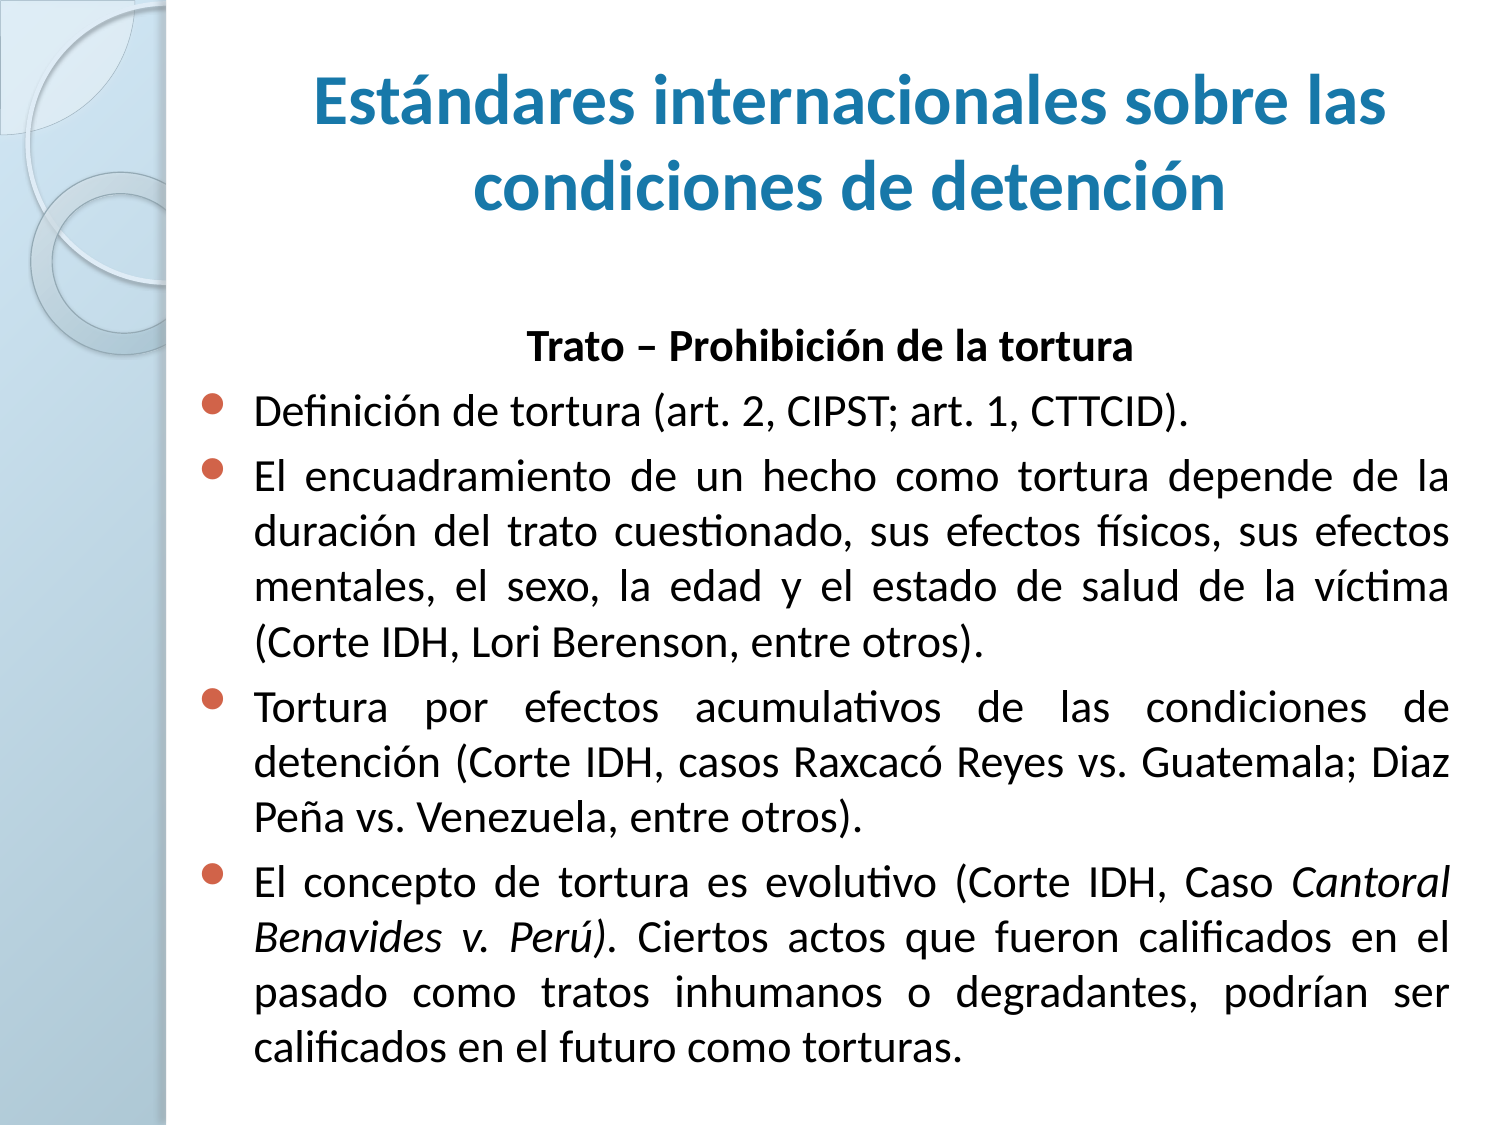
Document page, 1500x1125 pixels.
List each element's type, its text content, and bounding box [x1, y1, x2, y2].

list Trato – Prohibición de la tortura Definición de tortura (art. 2, CIPST; art. 1, CTTCID). El encuadramiento de un hecho como tortura depende de la duración del trato cuestionado, sus efectos físicos, sus efectos mentales, el sexo, la edad y el estado de salud de la víctima (Corte IDH, Lori Berenson, entre otros). Tortura por efectos acumulativos de las condiciones de detención (Corte IDH, casos Raxcacó Reyes vs. Guatemala; Diaz Peña vs. Venezuela, entre otros). El concepto de tortura es evolutivo (Corte IDH, Caso Cantoral Benavides v. Perú). Ciertos actos que fueron calificados en el pasado como tratos inhumanos o degradantes, podrían ser calificados en el futuro como torturas. [183, 243, 1466, 1094]
title Estándares internacionales sobre las condiciones de detención [235, 45, 1466, 233]
